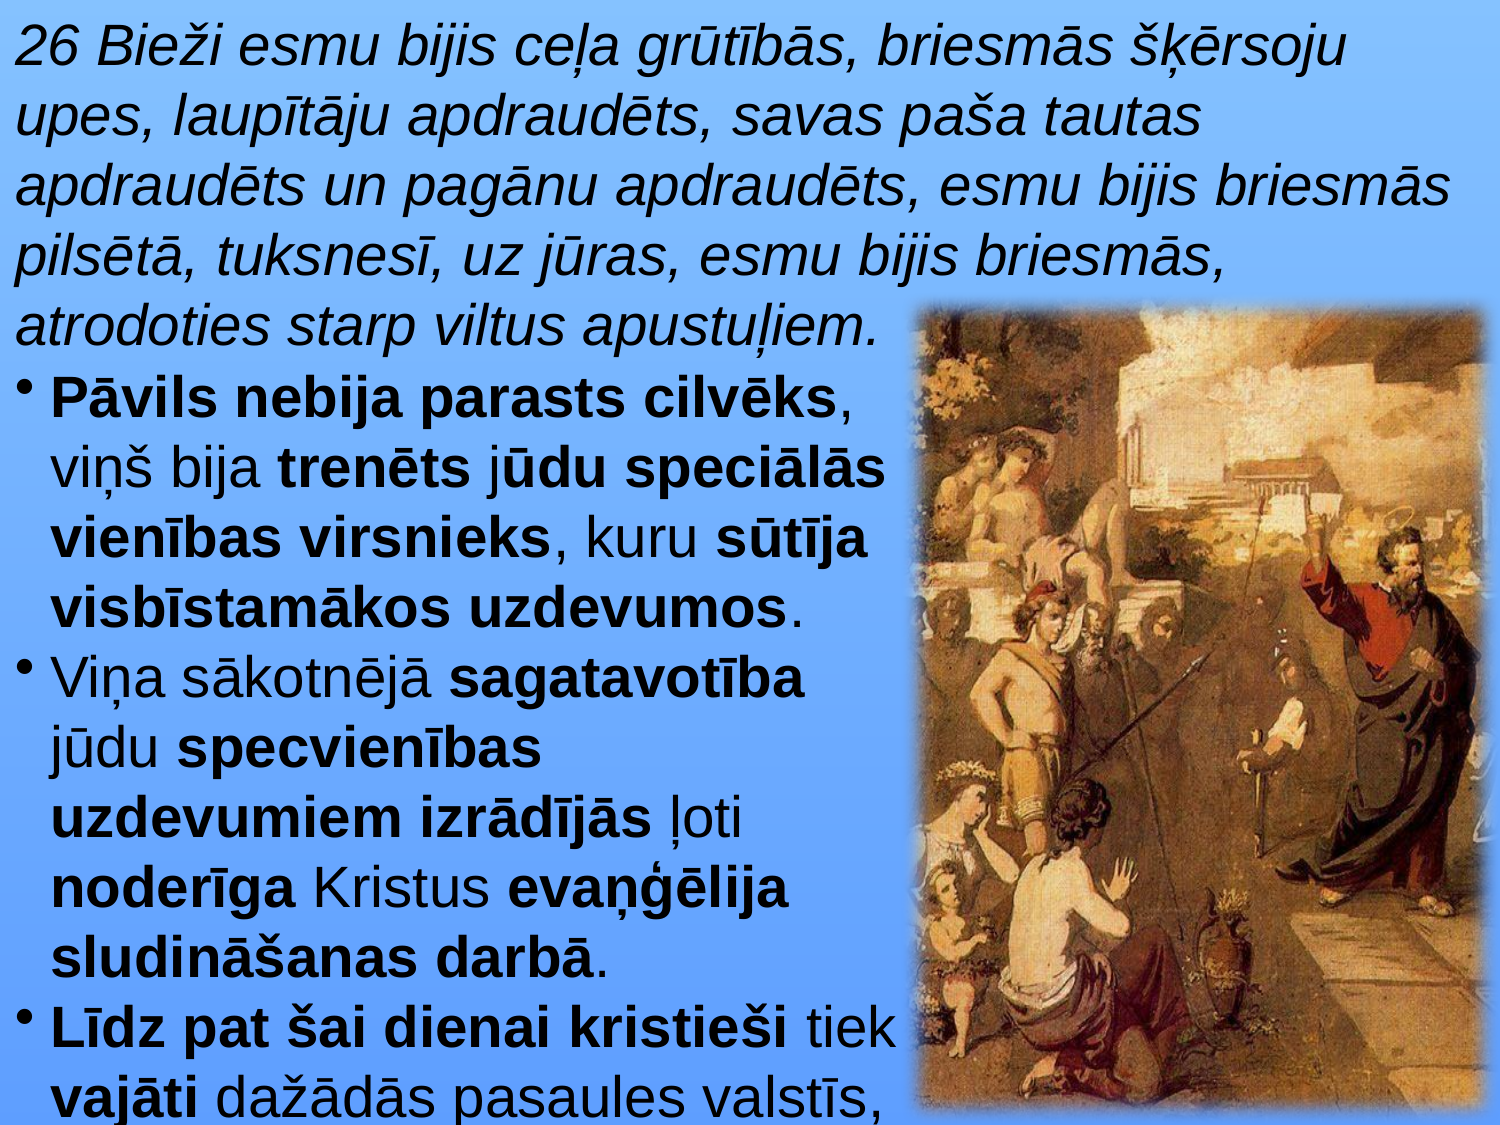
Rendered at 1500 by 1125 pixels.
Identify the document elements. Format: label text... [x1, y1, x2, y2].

list 26 Bieži esmu bijis ceļa grūtībās, briesmās šķērsoju upes, laupītāju apdraudēts, savas paša tautas apdraudēts un pagānu apdraudēts, esmu bijis briesmās pilsētā, tuksnesī, uz jūras, esmu bijis briesmās, atrodoties starp viltus apustuļiem. [0, 0, 1500, 178]
picture [901, 292, 1500, 1125]
text_box Pāvils nebija parasts cilvēks, viņš bija trenēts jūdu speciālās vienības virsnieks, kuru sūtīja visbīstamākos uzdevumos. Viņa sākotnējā sagatavotība jūdu specvienības uzdevumiem izrādījās ļoti noderīga Kristus evaņģēlija sludināšanas darbā. Līdz pat šai dienai kristieši tiek vajāti dažādās pasaules valstīs, visvairāk austrumu pasaulē. [0, 351, 896, 1125]
